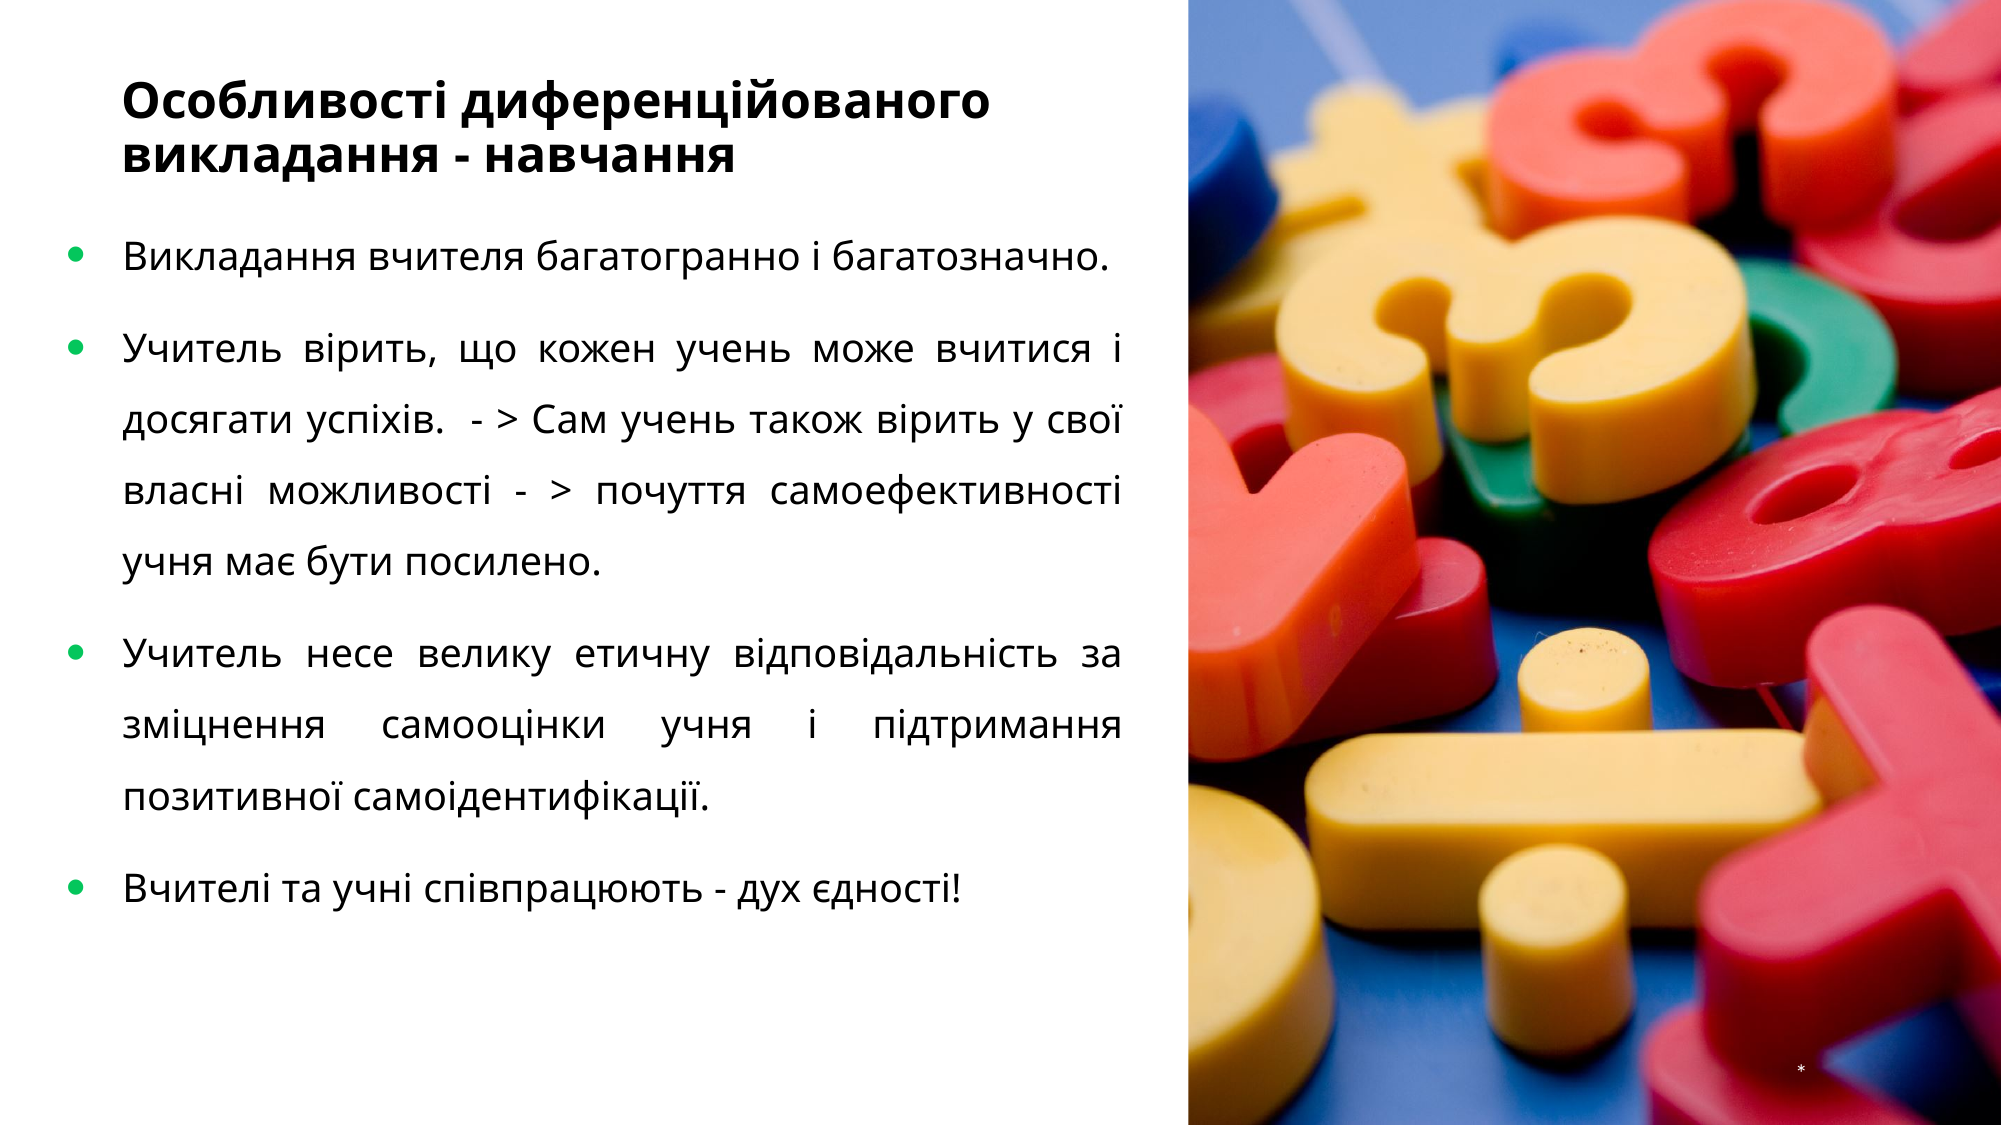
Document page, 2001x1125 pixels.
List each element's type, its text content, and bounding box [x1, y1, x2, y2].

title Особливості диференційованого викладання - навчання [106, 59, 1139, 199]
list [1188, 0, 2000, 1125]
list Викладання вчителя багатогранно і багатозначно. Учитель вірить, що кожен учень може вчитися і досягати успіхів. - > Сам учень також вірить у свої власні можливості - > почуття самоефективності учня має бути посилено. Учитель несе велику етичну відповідальність за зміцнення самооцінки учня і підтримання позитивної самоідентифікації. Вчителі та учні співпрацюють - дух єдності! [51, 199, 1139, 1066]
